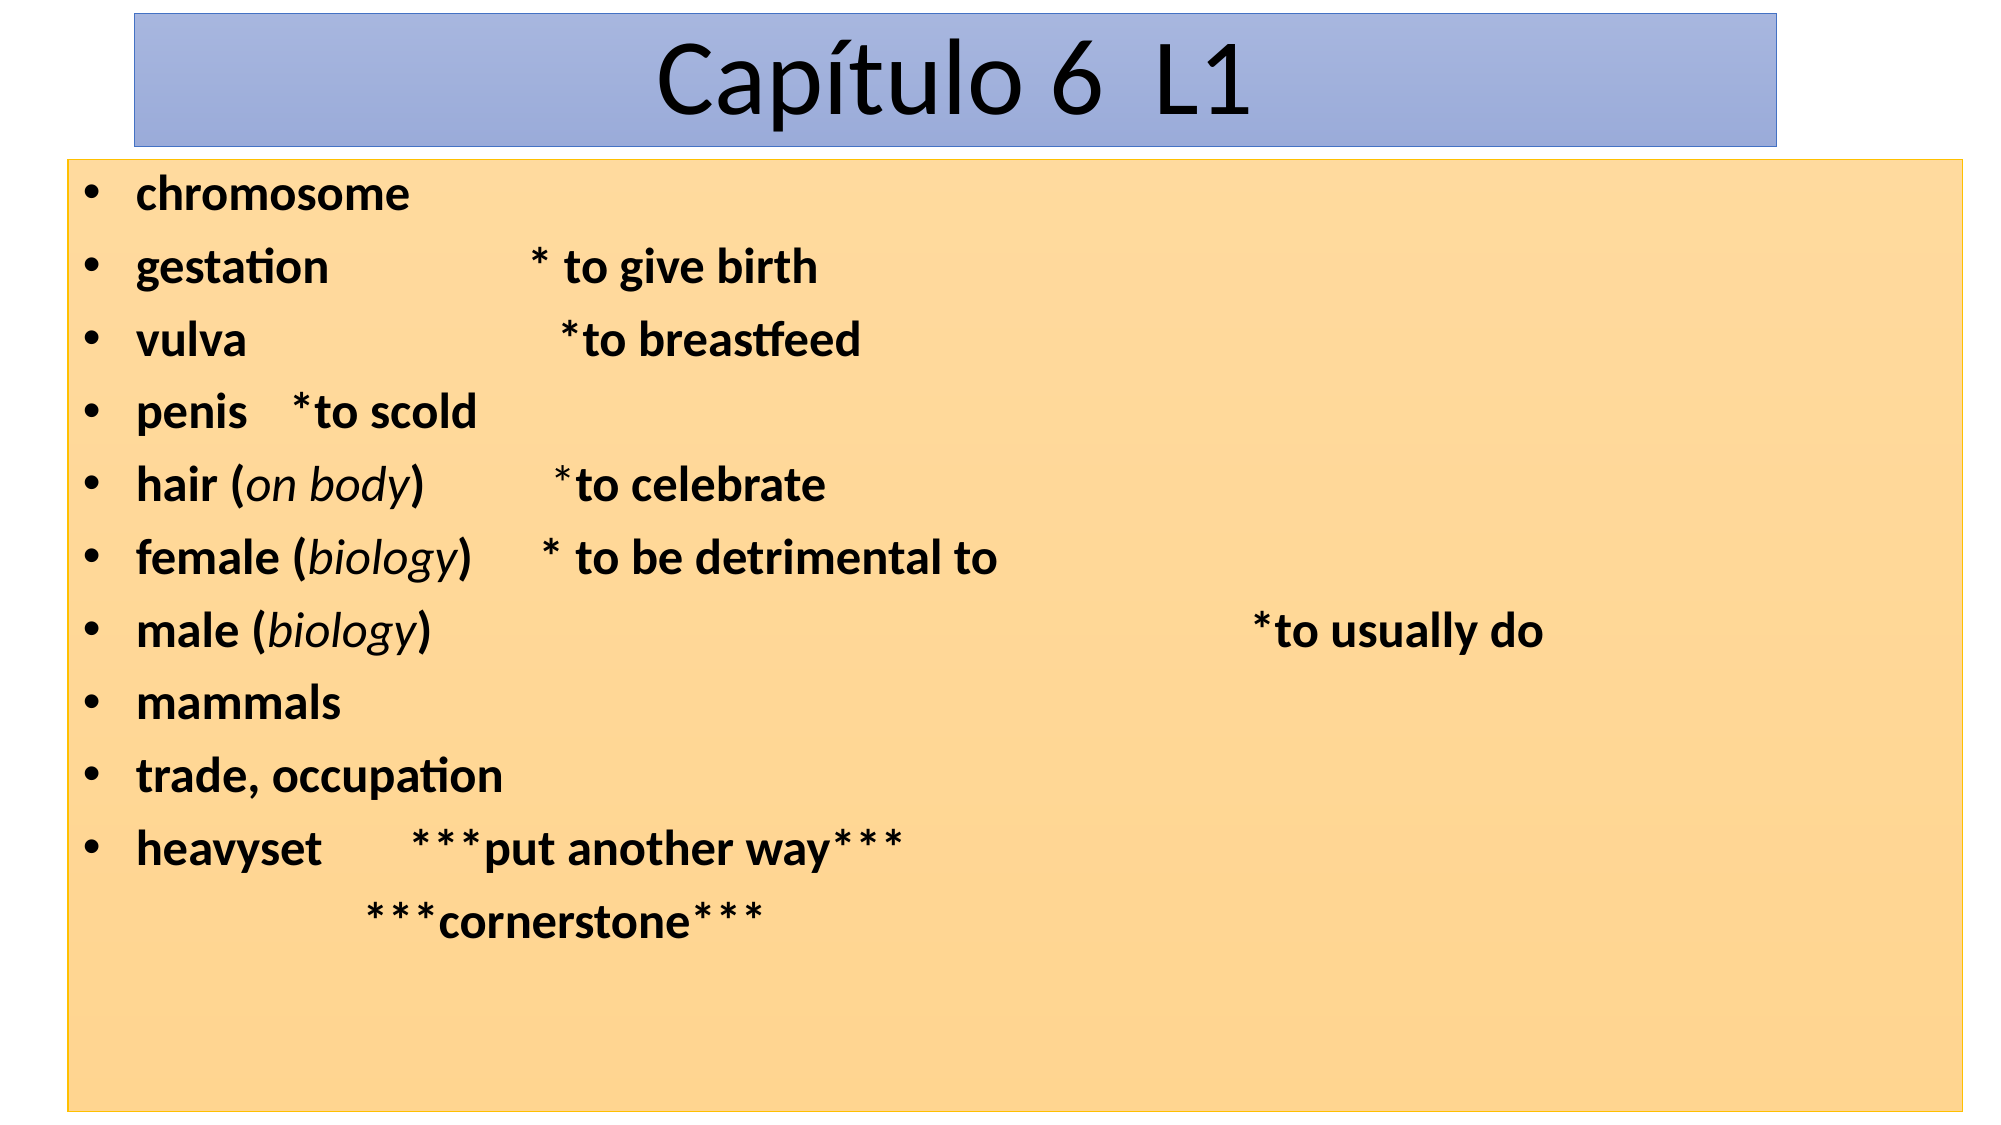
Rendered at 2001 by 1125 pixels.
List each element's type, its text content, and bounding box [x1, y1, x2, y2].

title Capítulo 6 L1 [134, 13, 1777, 147]
subtitle chromosome gestation * to give birth vulva *to breastfeed penis *to scold hair (on body) *to celebrate female (biology) * to be detrimental to male (biology) *to usually do mammals trade, occupation heavyset ***put another way*** ***cornerstone*** [67, 159, 1963, 1112]
